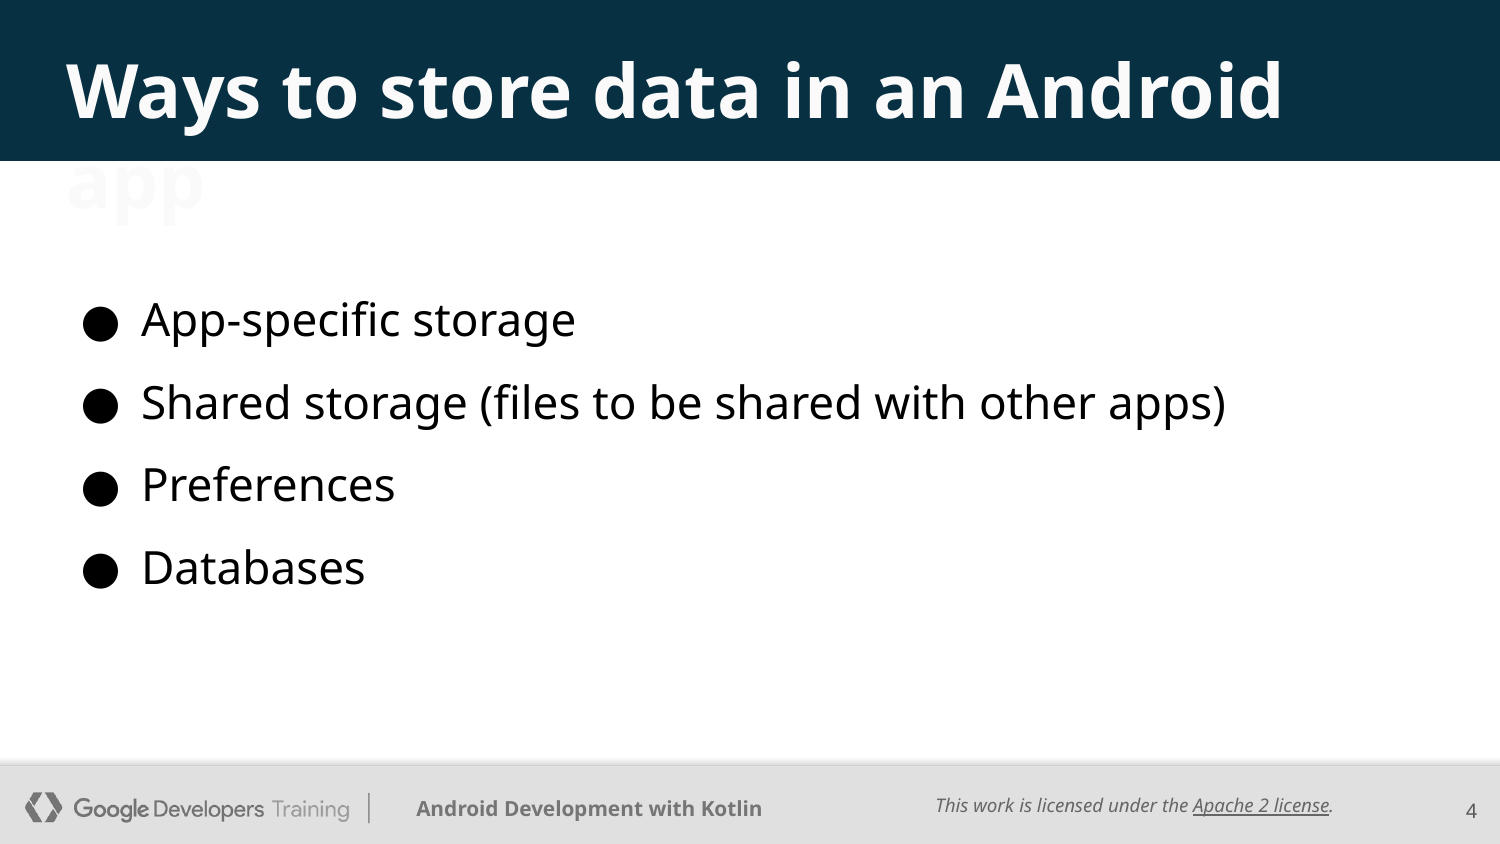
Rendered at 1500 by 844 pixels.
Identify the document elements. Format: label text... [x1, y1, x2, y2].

slide_number ‹#› [1402, 777, 1493, 842]
title Ways to store data in an Android app [51, 28, 1449, 122]
list App-specific storage Shared storage (files to be shared with other apps) Preferences Databases [51, 248, 1449, 701]
picture [0, 161, 1500, 844]
